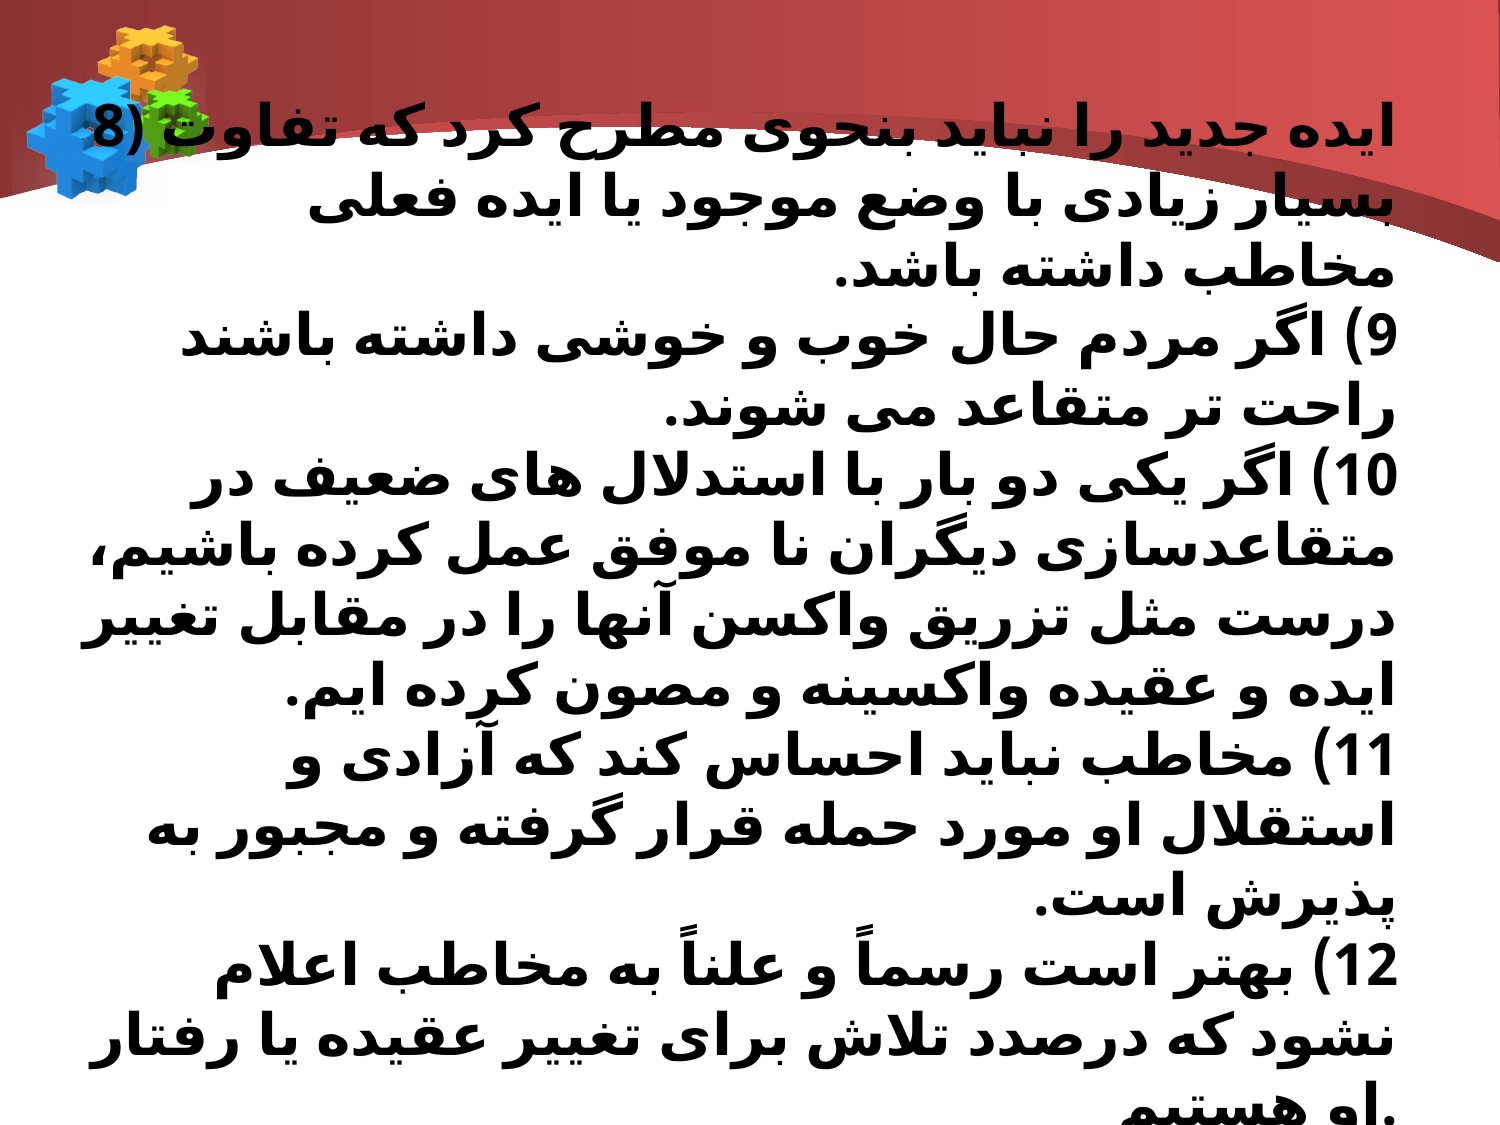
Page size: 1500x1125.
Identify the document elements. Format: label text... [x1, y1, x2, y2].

title 8) ایده جدید را نباید بنحوی مطرح کرد که تفاوت بسیار زیادی با وضع موجود یا ایده فعلی مخاطب داشته باشد. 9) اگر مردم حال خوب و خوشی داشته باشند راحت تر متقاعد می شوند. 10) اگر یکی دو بار با استدلال های ضعیف در متقاعدسازی دیگران نا موفق عمل کرده باشیم، درست مثل تزریق واکسن آنها را در مقابل تغییر ایده و عقیده واکسینه و مصون کرده ایم. 11) مخاطب نباید احساس کند که آزادی و استقلال او مورد حمله قرار گرفته و مجبور به پذیرش است. 12) بهتر است رسماً و علناً به مخاطب اعلام نشود که درصدد تلاش برای تغییر عقیده یا رفتار او هستیم. [64, 187, 1414, 1038]
picture [12, 24, 215, 207]
